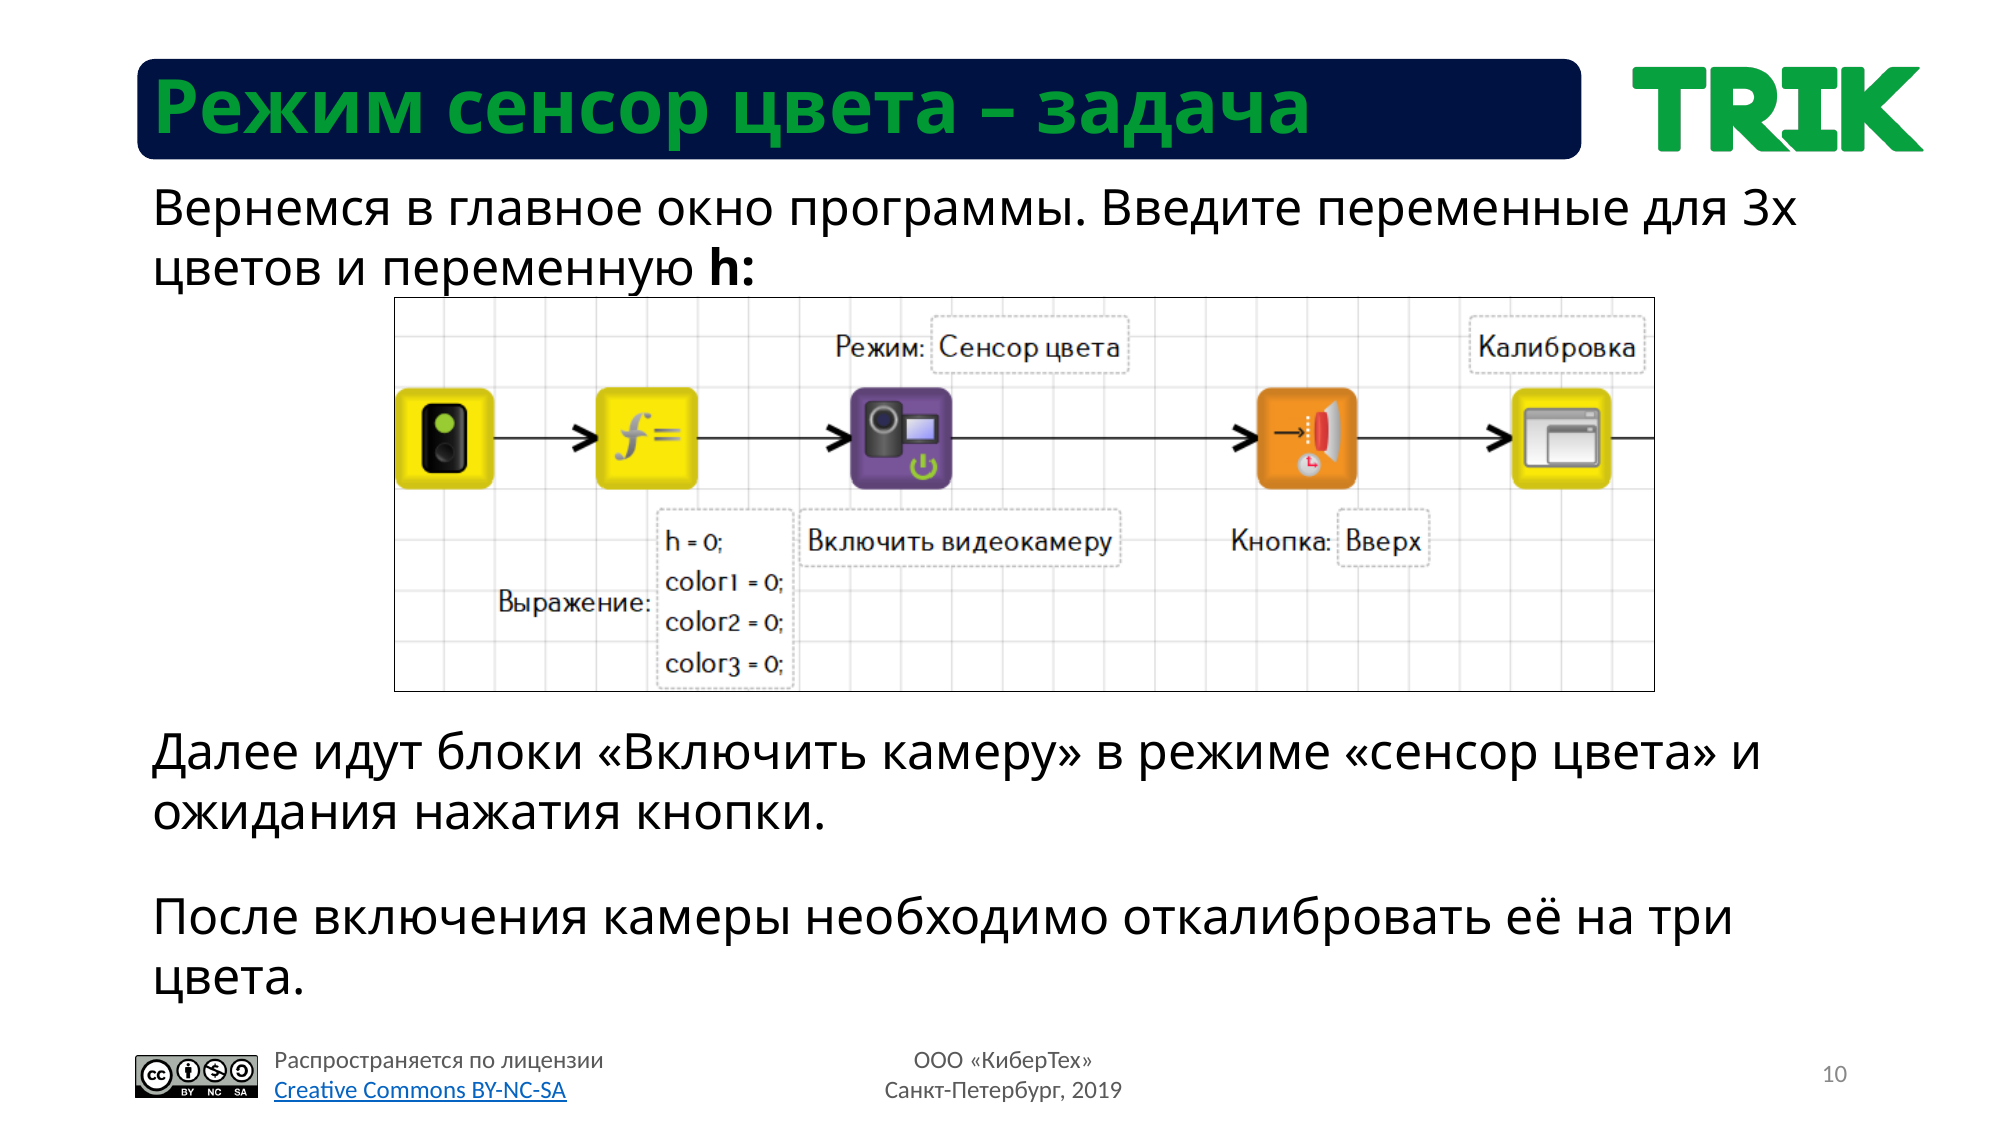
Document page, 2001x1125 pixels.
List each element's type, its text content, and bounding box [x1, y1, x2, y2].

picture [394, 296, 1655, 693]
slide_number 10 [1412, 1042, 1863, 1103]
text_box Вернемся в главное окно программы. Введите переменные для 3х цветов и переменную h: [137, 168, 1863, 314]
title Режим сенсор цвета – задача [137, 61, 1582, 163]
picture [1631, 64, 1924, 154]
text_box Далее идут блоки «Включить камеру» в режиме «сенсор цвета» и ожидания нажатия кнопки. [137, 711, 1863, 858]
text_box После включения камеры необходимо откалибровать её на три цвета. [137, 877, 1875, 1023]
picture [135, 1055, 258, 1098]
